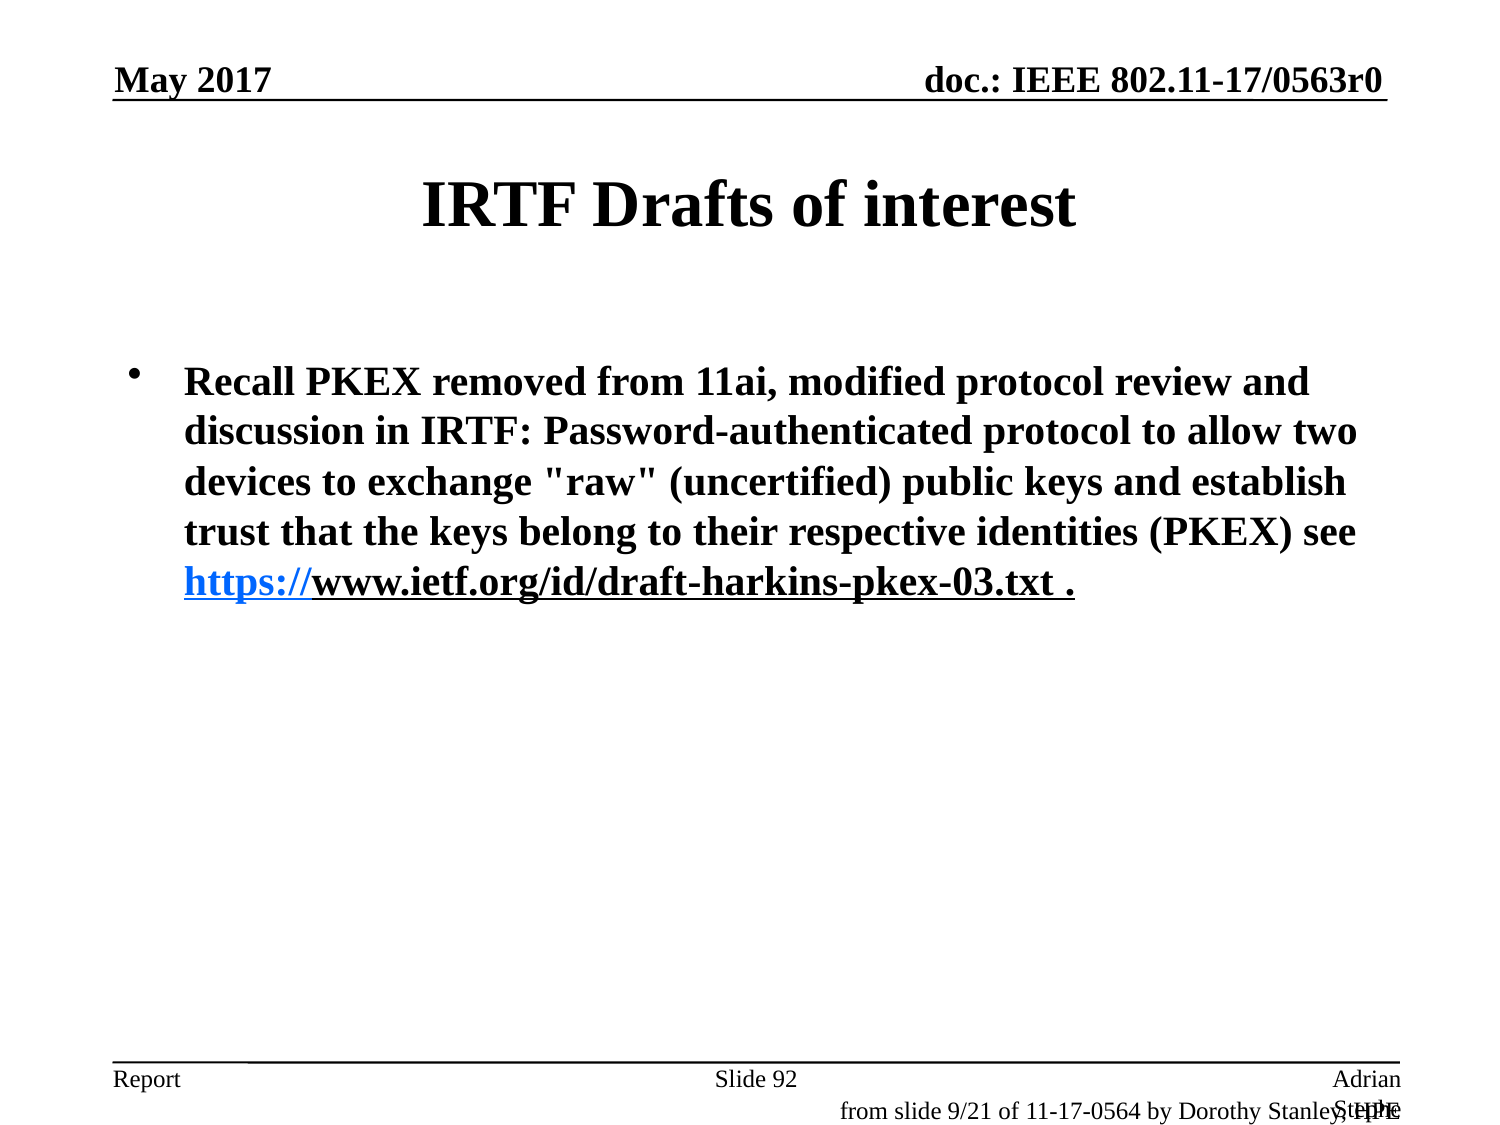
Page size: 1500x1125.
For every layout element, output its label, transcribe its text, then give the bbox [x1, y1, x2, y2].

list Recall PKEX removed from 11ai, modified protocol review and discussion in IRTF: Password-authenticated protocol to allow two devices to exchange "raw" (uncertified) public keys and establish trust that the keys belong to their respective identities (PKEX) see https://www.ietf.org/id/draft-harkins-pkex-03.txt . [112, 287, 1450, 1050]
footer Adrian Stephens, Intel Corporation [1324, 1061, 1402, 1087]
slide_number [114, 54, 374, 101]
slide_number Slide 92 [711, 1061, 801, 1087]
title IRTF Drafts of interest [112, 112, 1388, 287]
text_box from slide 9/21 of 11-17-0564 by Dorothy Stanley, HPE [343, 1087, 1417, 1125]
